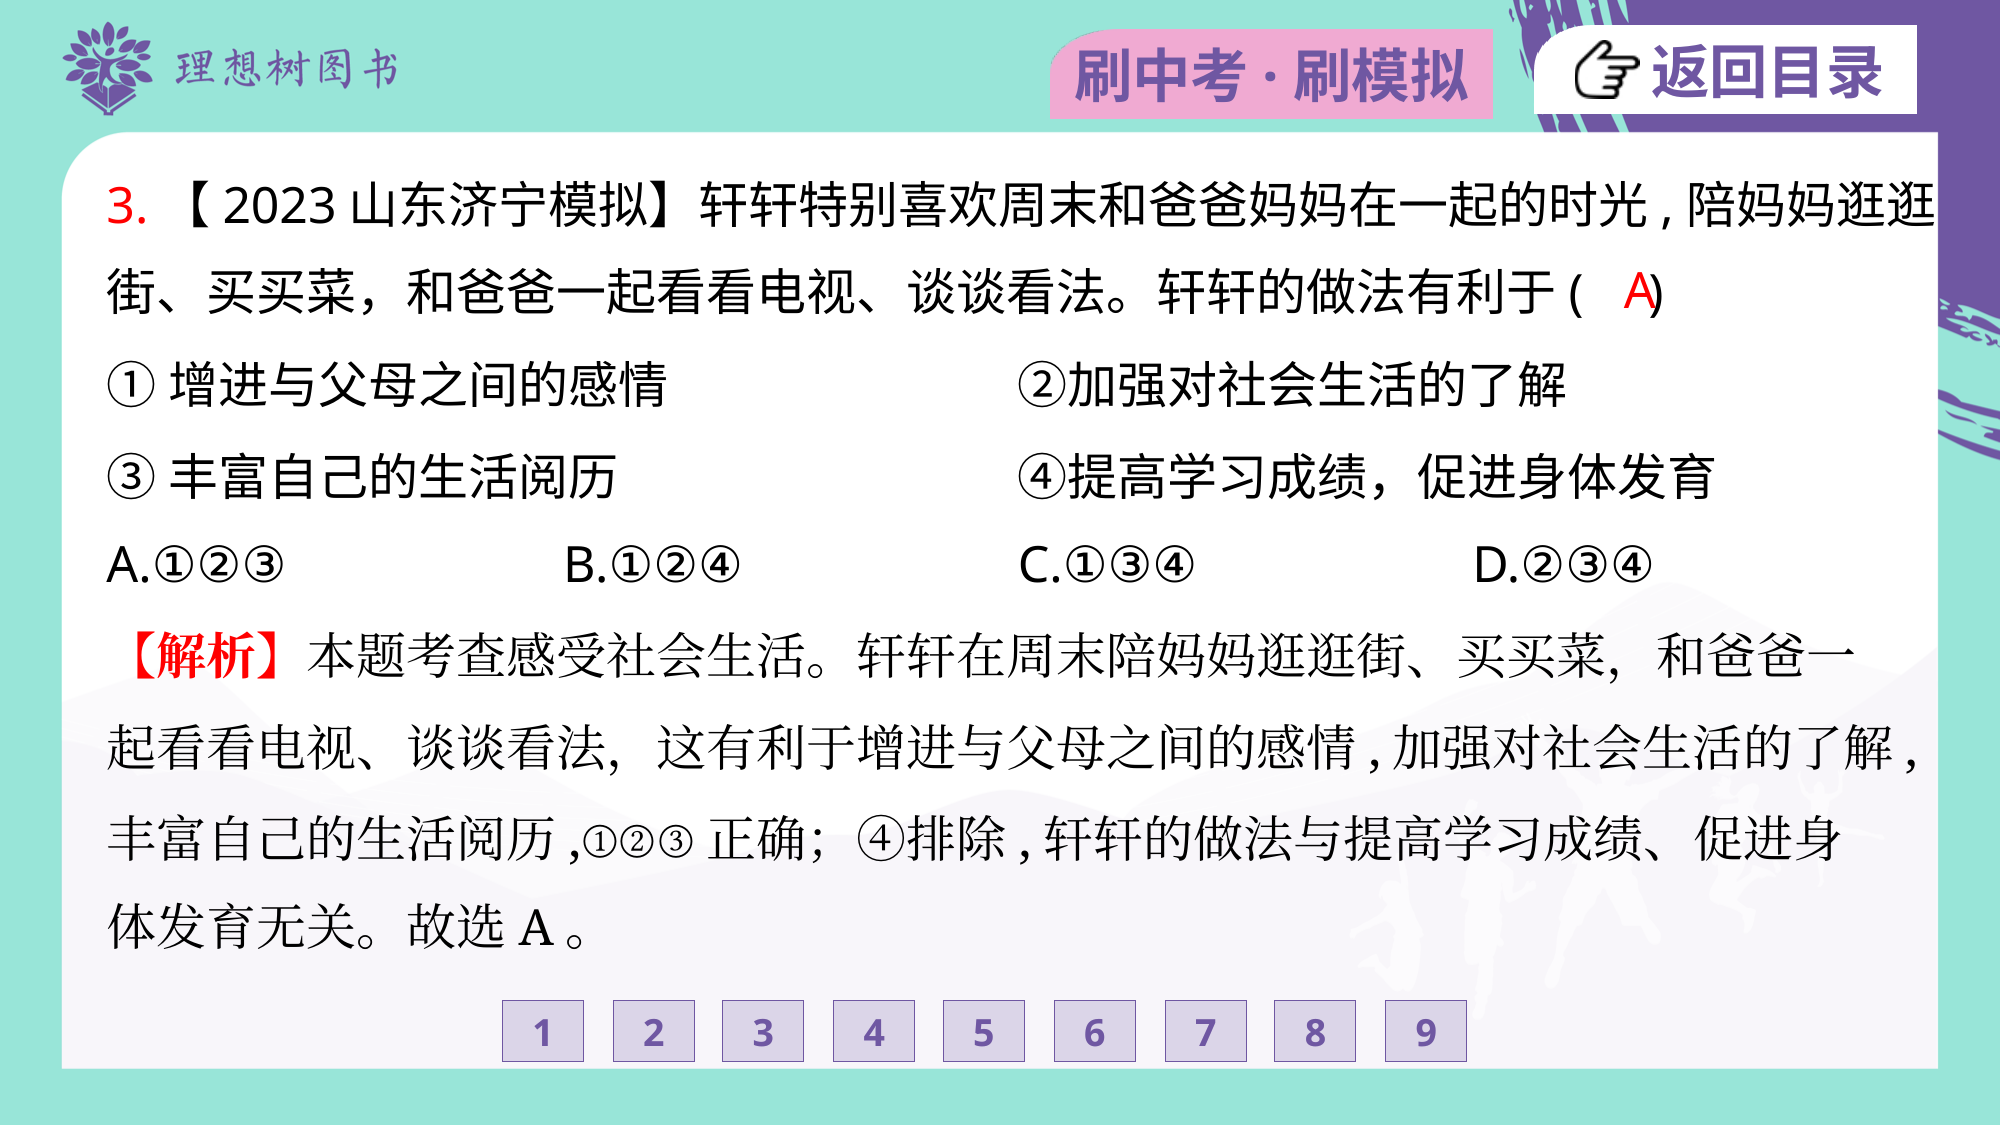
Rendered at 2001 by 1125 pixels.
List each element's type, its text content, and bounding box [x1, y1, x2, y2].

text_box ①增进与父母之间的感情 ②加强对社会生活的了解 ③丰富自己的生活阅历 ④提高学习成绩，促进身体发育 A.①②③ B.①②④ C.①③④ D.②③④ [106, 321, 1895, 584]
text_box 【解析】本题考查感受社会生活。轩轩在周末陪妈妈逛逛街、买买菜，和爸爸一 起看看电视、谈谈看法，这有利于增进与父母之间的感情,加强对社会生活的了解, 丰富自己的生活阅历,①②③正确；④排除,轩轩的做法与提高学习成绩、促进身 体发育无关。故选A。 [106, 592, 1895, 946]
picture [0, 0, 2000, 1125]
text_box 3.【2023山东济宁模拟】轩轩特别喜欢周末和爸爸妈妈在一起的时光,陪妈妈逛逛 街、买买菜，和爸爸一起看看电视、谈谈看法。轩轩的做法有利于( ) [106, 141, 1895, 312]
text_box A [1609, 231, 1671, 310]
